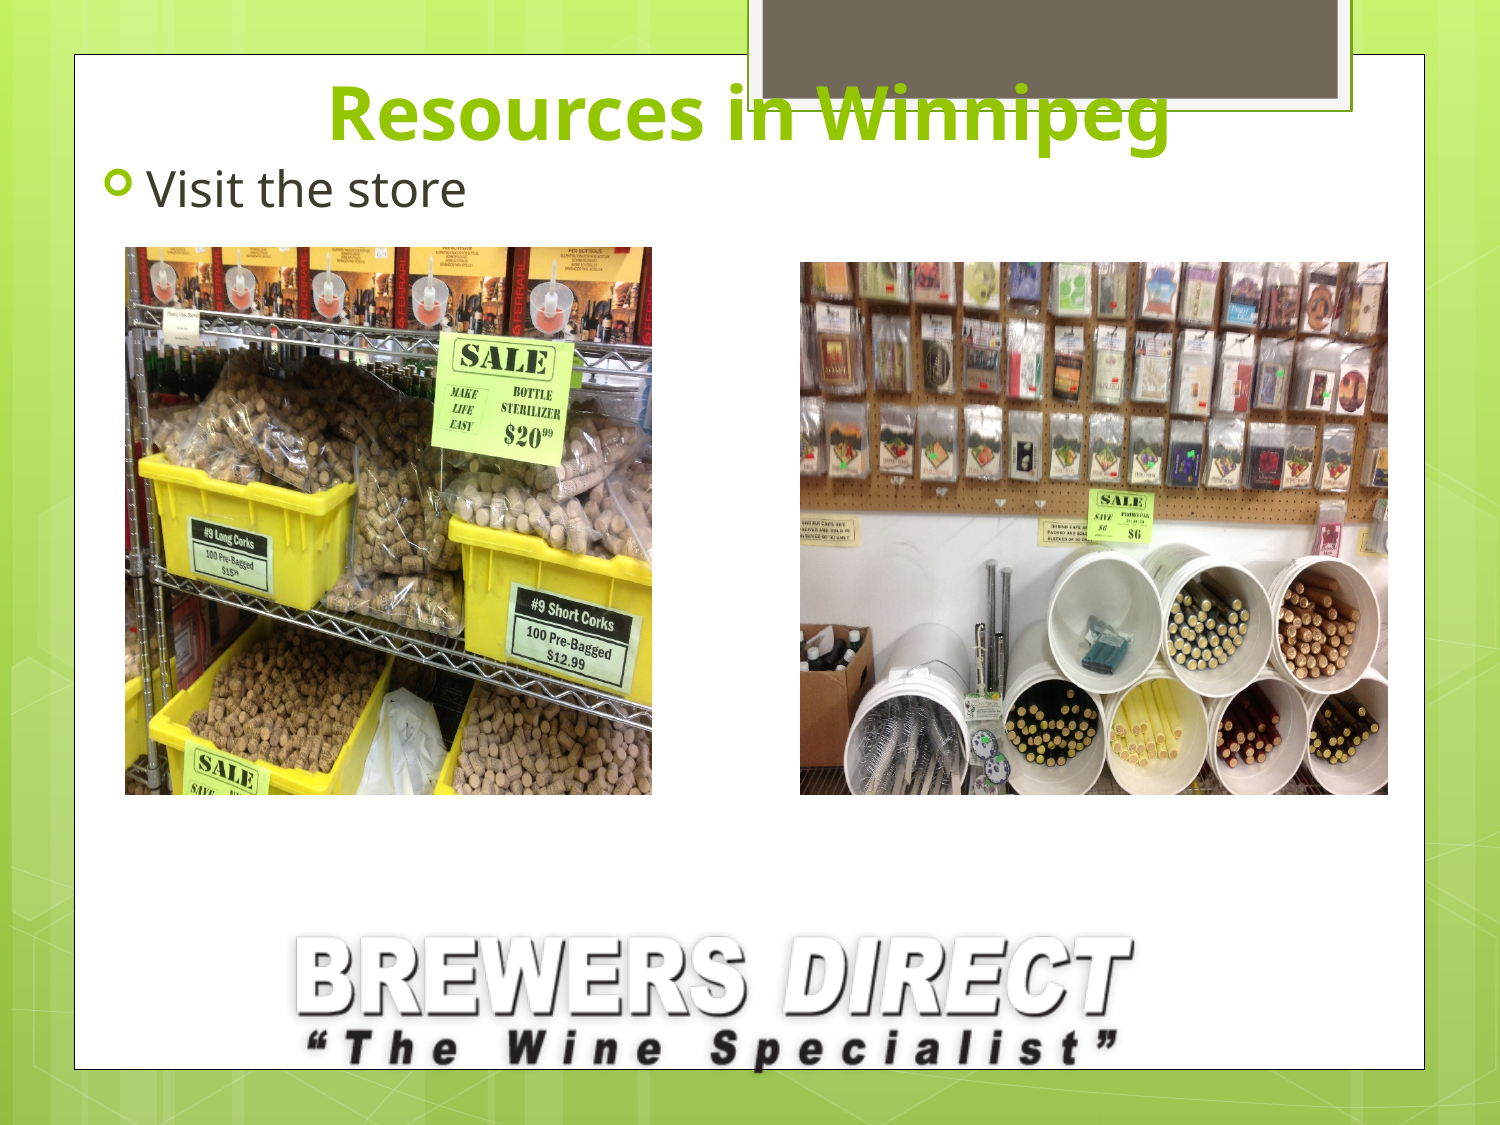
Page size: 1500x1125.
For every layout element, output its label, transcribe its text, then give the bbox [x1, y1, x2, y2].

picture [274, 932, 1151, 1078]
picture [124, 246, 652, 795]
title Resources in Winnipeg [75, 45, 1425, 149]
picture [799, 262, 1388, 795]
list Visit the store Corks Labels [75, 149, 1425, 1005]
